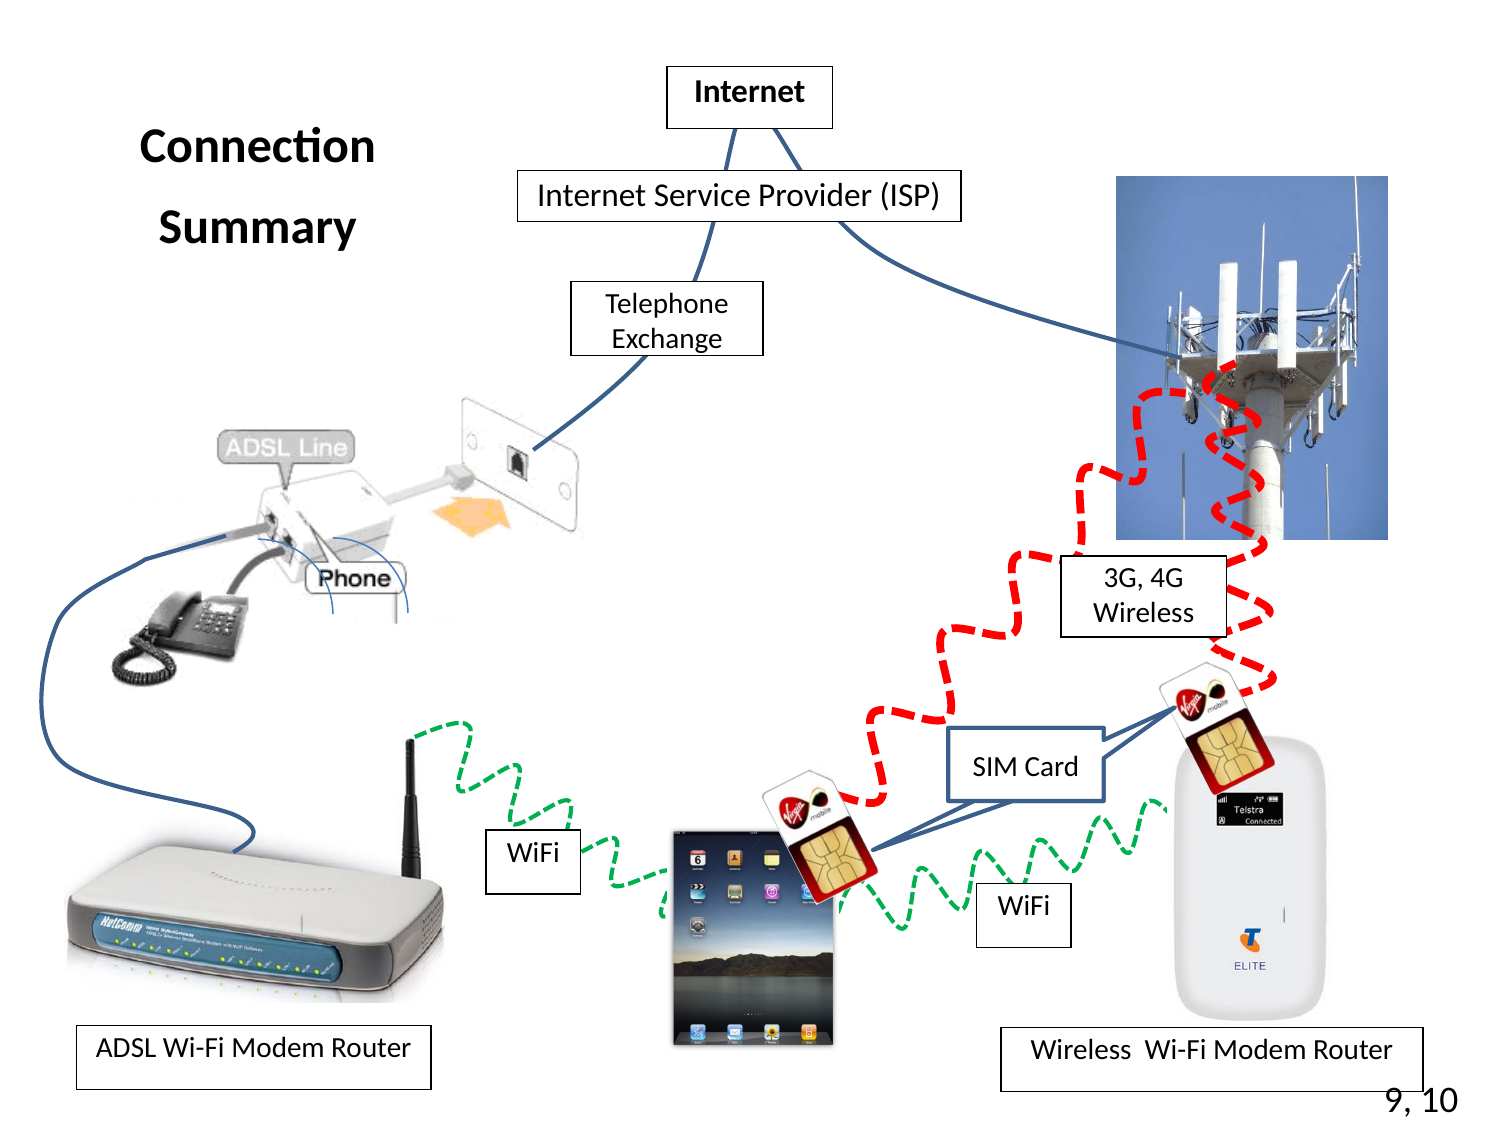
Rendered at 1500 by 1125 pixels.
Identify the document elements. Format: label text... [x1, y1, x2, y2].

text_box Internet Service Provider (ISP) [517, 170, 961, 222]
text_box [634, 222, 716, 281]
text_box [843, 798, 1162, 931]
text_box SIM Card [870, 804, 1011, 853]
text_box [572, 356, 649, 401]
text_box [837, 222, 1110, 342]
text_box 3G, 4G Wireless [1060, 555, 1227, 637]
text_box [1208, 548, 1272, 662]
text_box WiFi [486, 830, 581, 895]
text_box [700, 129, 738, 170]
text_box [860, 464, 1110, 806]
text_box Telephone Exchange [571, 281, 763, 356]
text_box SIM Card [946, 705, 1175, 804]
text_box [436, 720, 574, 830]
text_box WiFi [976, 883, 1072, 948]
text_box [772, 129, 868, 170]
text_box [39, 584, 231, 762]
text_box Wireless Wi-Fi Modem Router [1001, 1027, 1424, 1092]
text_box [581, 835, 661, 896]
text_box [1255, 664, 1276, 691]
text_box Internet [667, 66, 833, 129]
text_box 9, 10 [1368, 1067, 1474, 1125]
picture [64, 727, 447, 1004]
text_box Connection Summary [80, 109, 436, 347]
picture [1157, 654, 1336, 1028]
picture [666, 762, 879, 1051]
picture [1115, 176, 1389, 540]
picture [100, 386, 598, 690]
text_box ADSL Wi-Fi Modem Router [76, 1025, 432, 1090]
